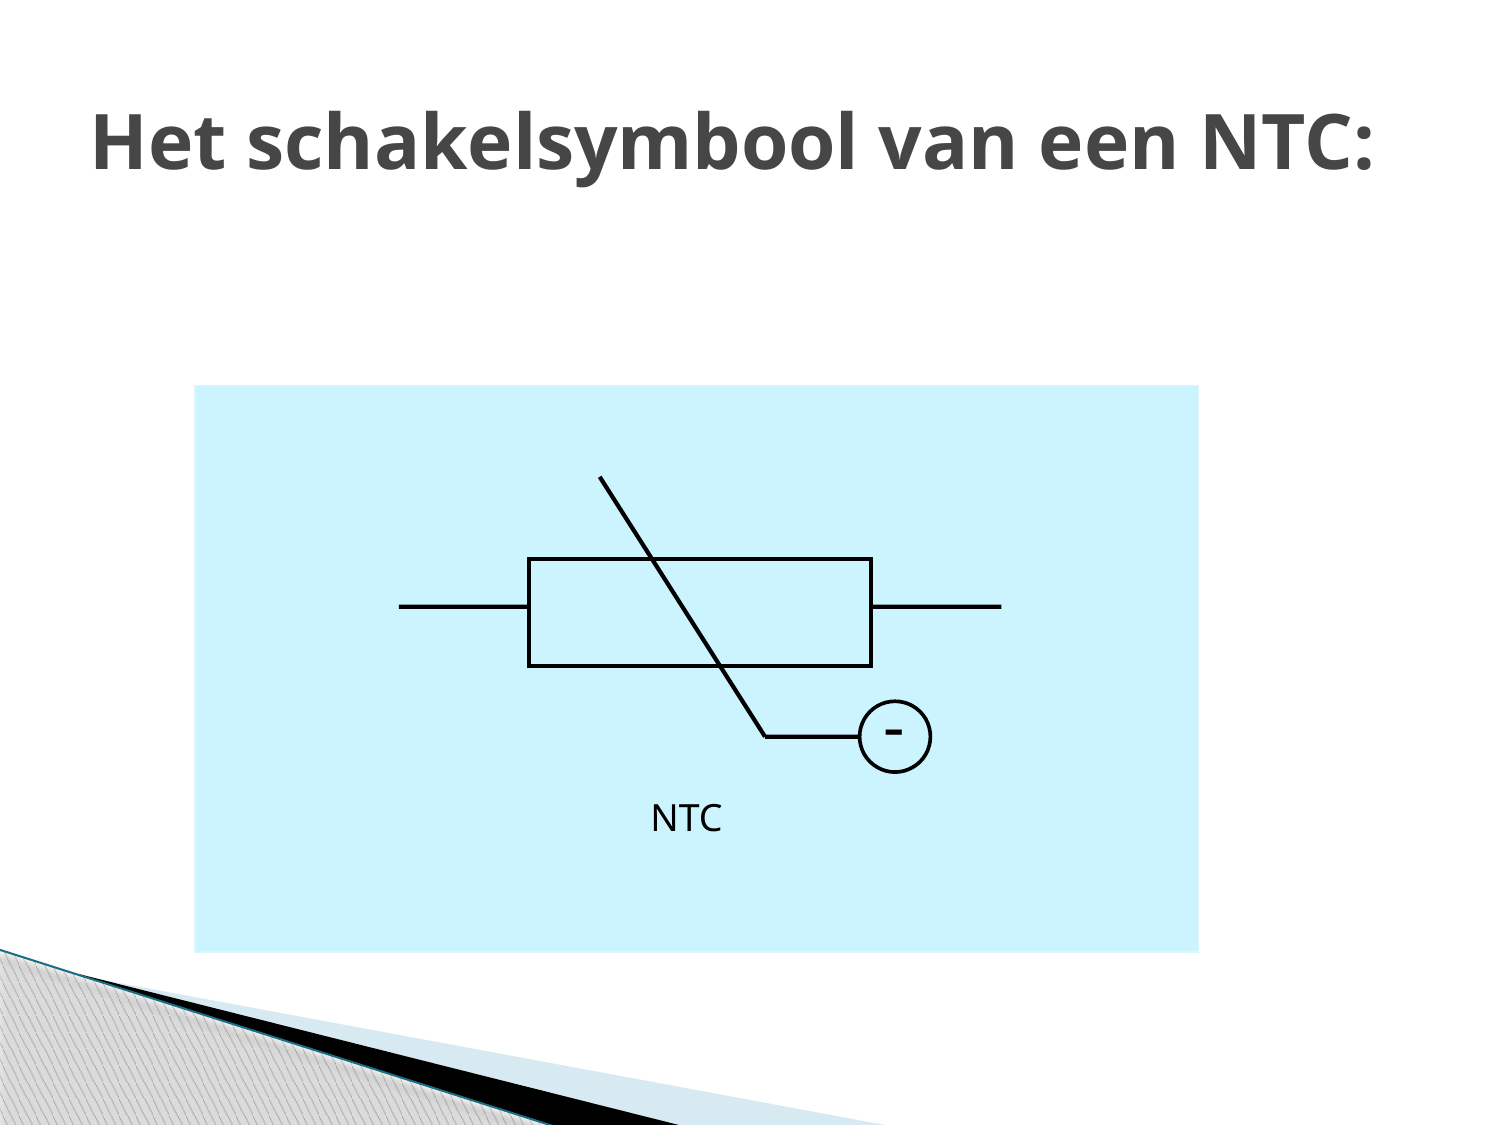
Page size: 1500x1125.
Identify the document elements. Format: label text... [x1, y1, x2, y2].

text_box [859, 713, 868, 760]
text_box [194, 385, 1199, 953]
text_box NTC [635, 786, 738, 847]
title Het schakelsymbool van een NTC: [75, 45, 1425, 233]
text_box [920, 711, 931, 762]
text_box [528, 559, 872, 666]
text_box - [868, 676, 920, 771]
